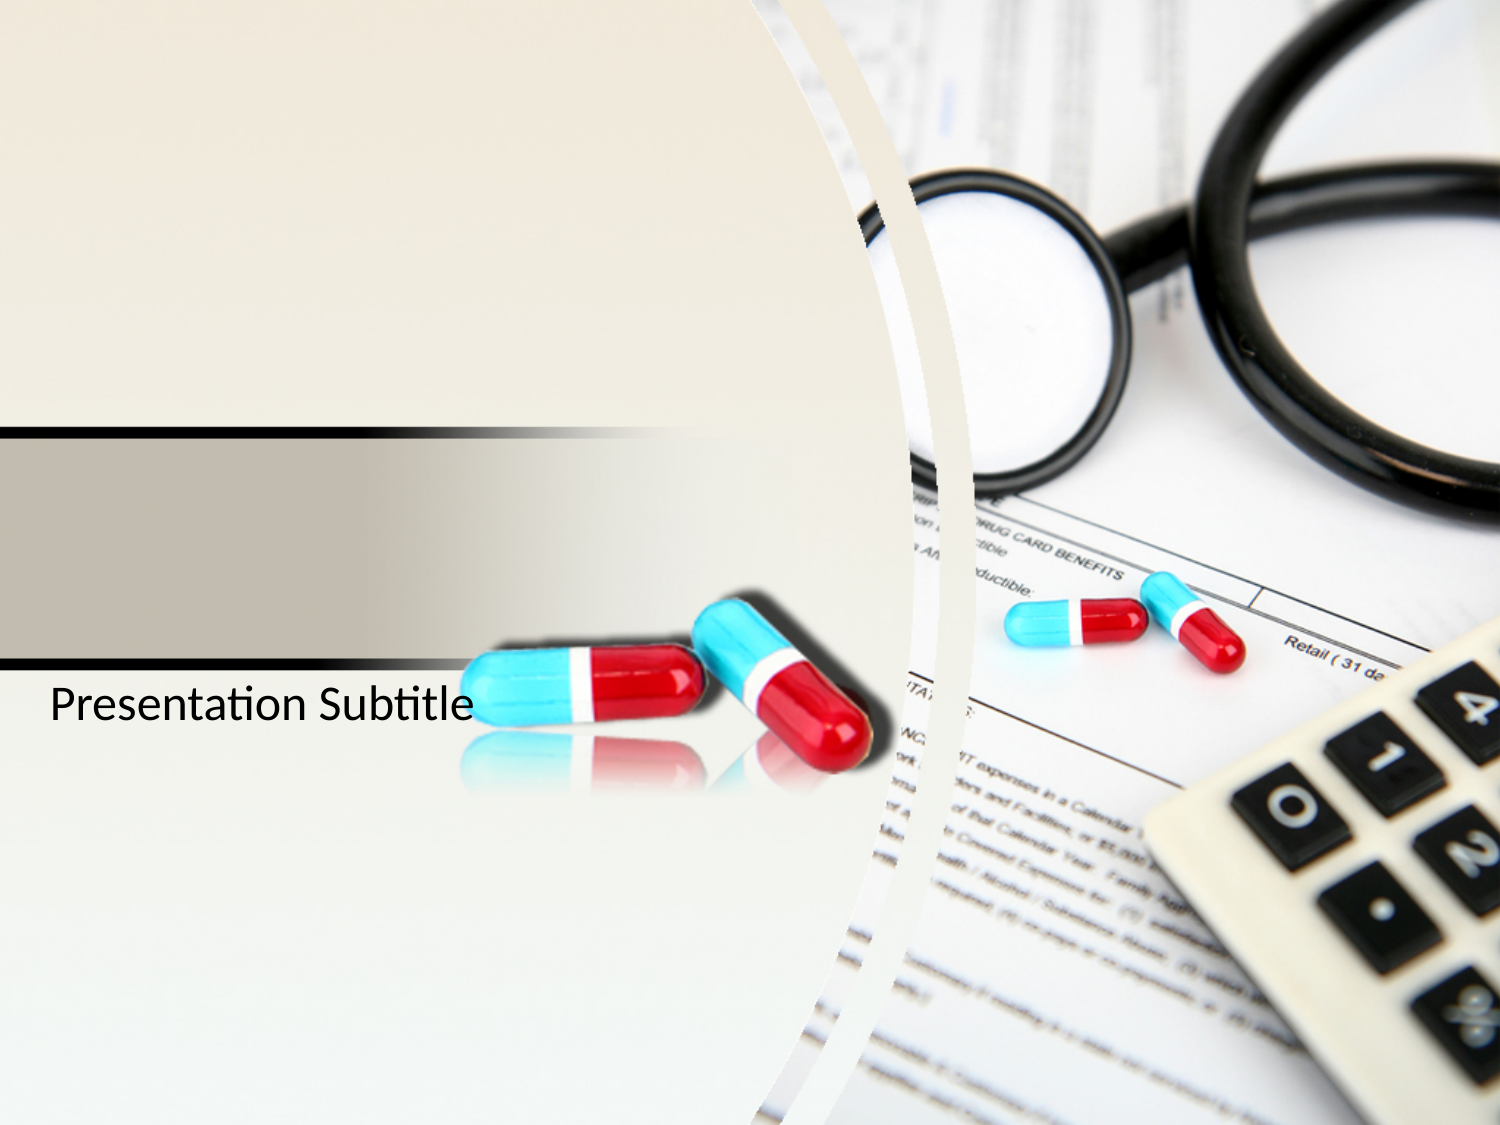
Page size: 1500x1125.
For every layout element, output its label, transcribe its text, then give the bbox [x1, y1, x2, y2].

picture [0, 0, 1500, 1125]
subtitle Presentation Subtitle [0, 662, 526, 788]
